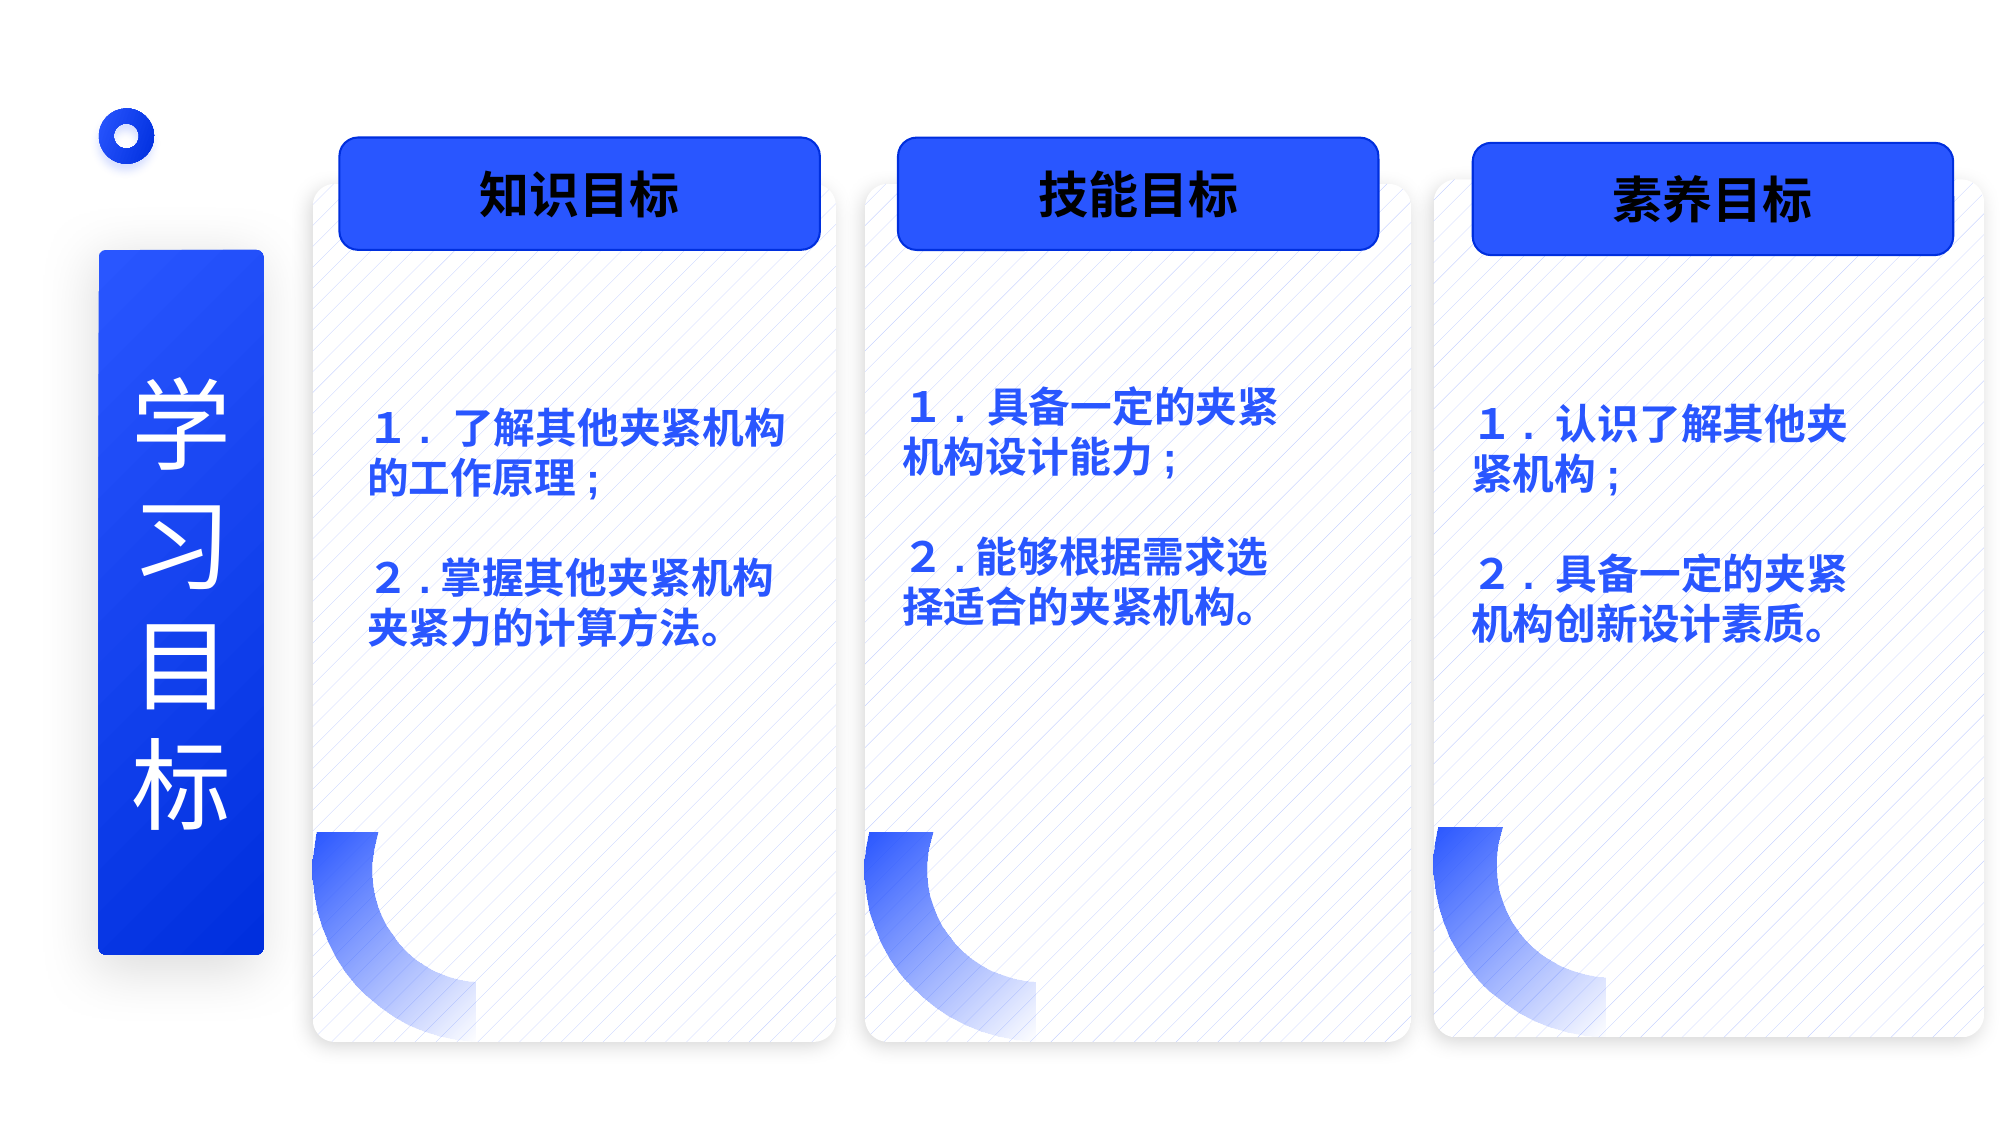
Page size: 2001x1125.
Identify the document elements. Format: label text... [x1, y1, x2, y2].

text_box [97, 107, 156, 165]
text_box 技能目标 [896, 136, 1380, 183]
text_box 素养目标 [1471, 141, 1955, 179]
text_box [312, 183, 836, 1043]
text_box 知识目标 [338, 136, 821, 183]
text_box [865, 183, 1412, 1043]
text_box 学 习 目 标 [97, 248, 265, 956]
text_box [1433, 179, 1984, 1038]
